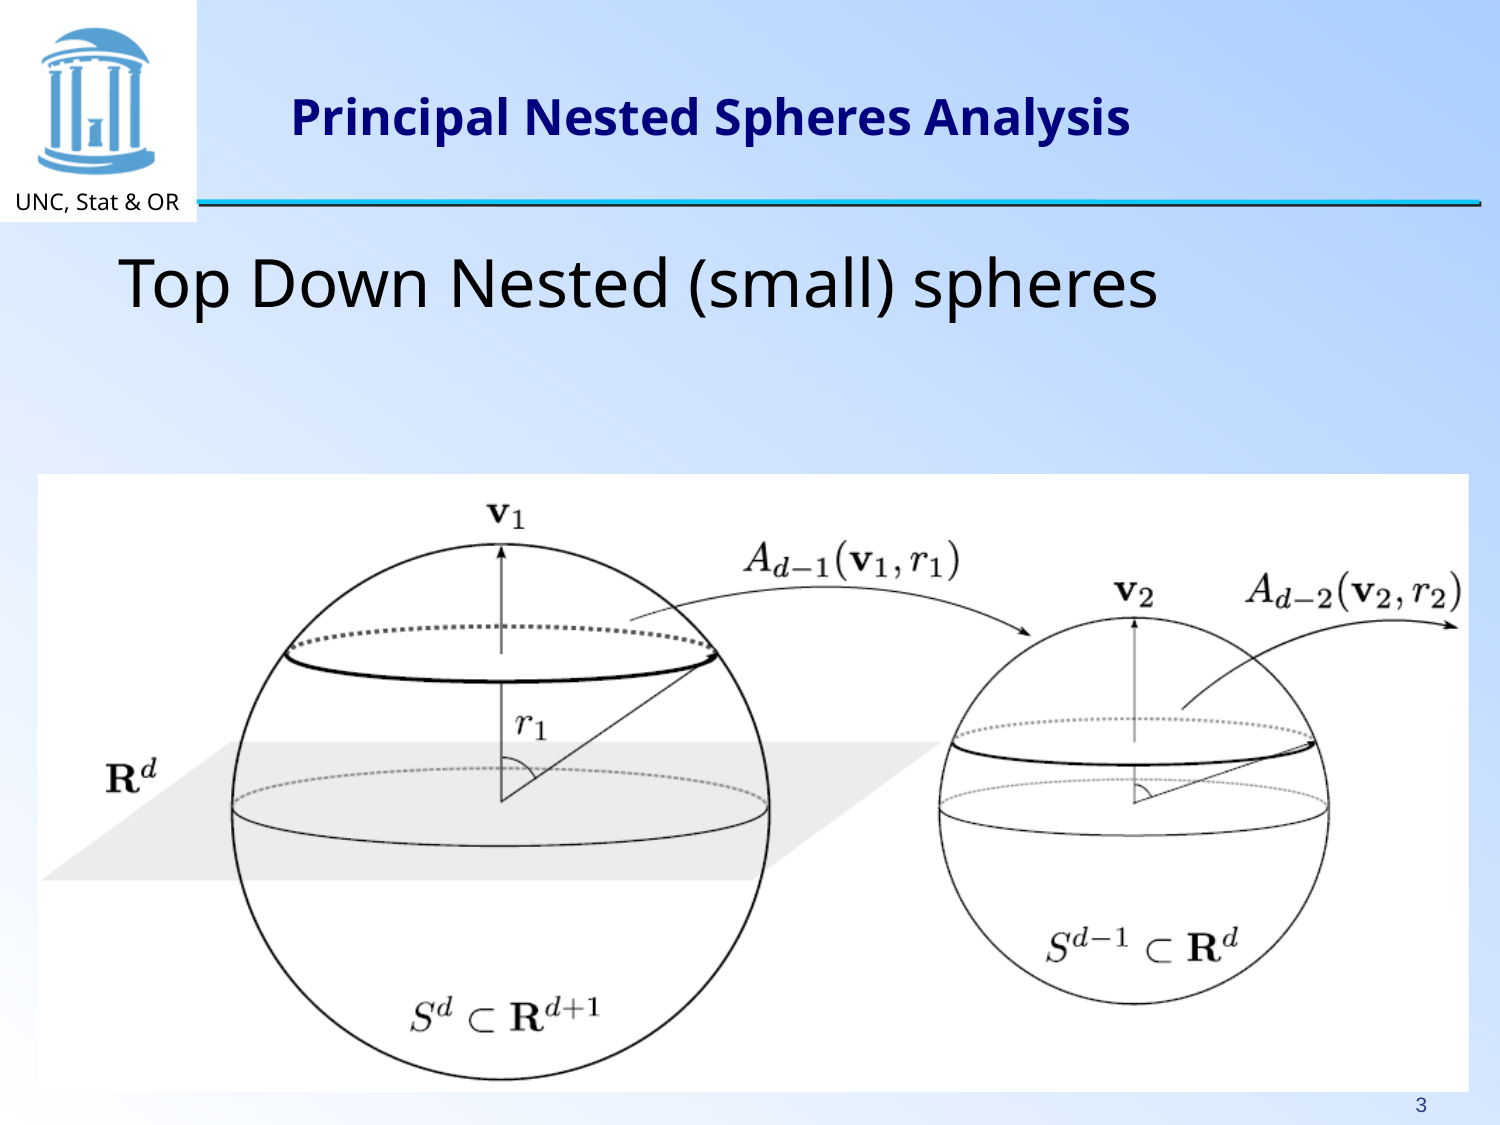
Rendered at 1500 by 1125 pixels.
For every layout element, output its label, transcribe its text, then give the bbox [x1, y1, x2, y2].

list Top Down Nested (small) spheres [103, 224, 1432, 473]
title Principal Nested Spheres Analysis [275, 75, 1448, 156]
picture [37, 474, 1469, 1092]
picture [14, 7, 189, 189]
